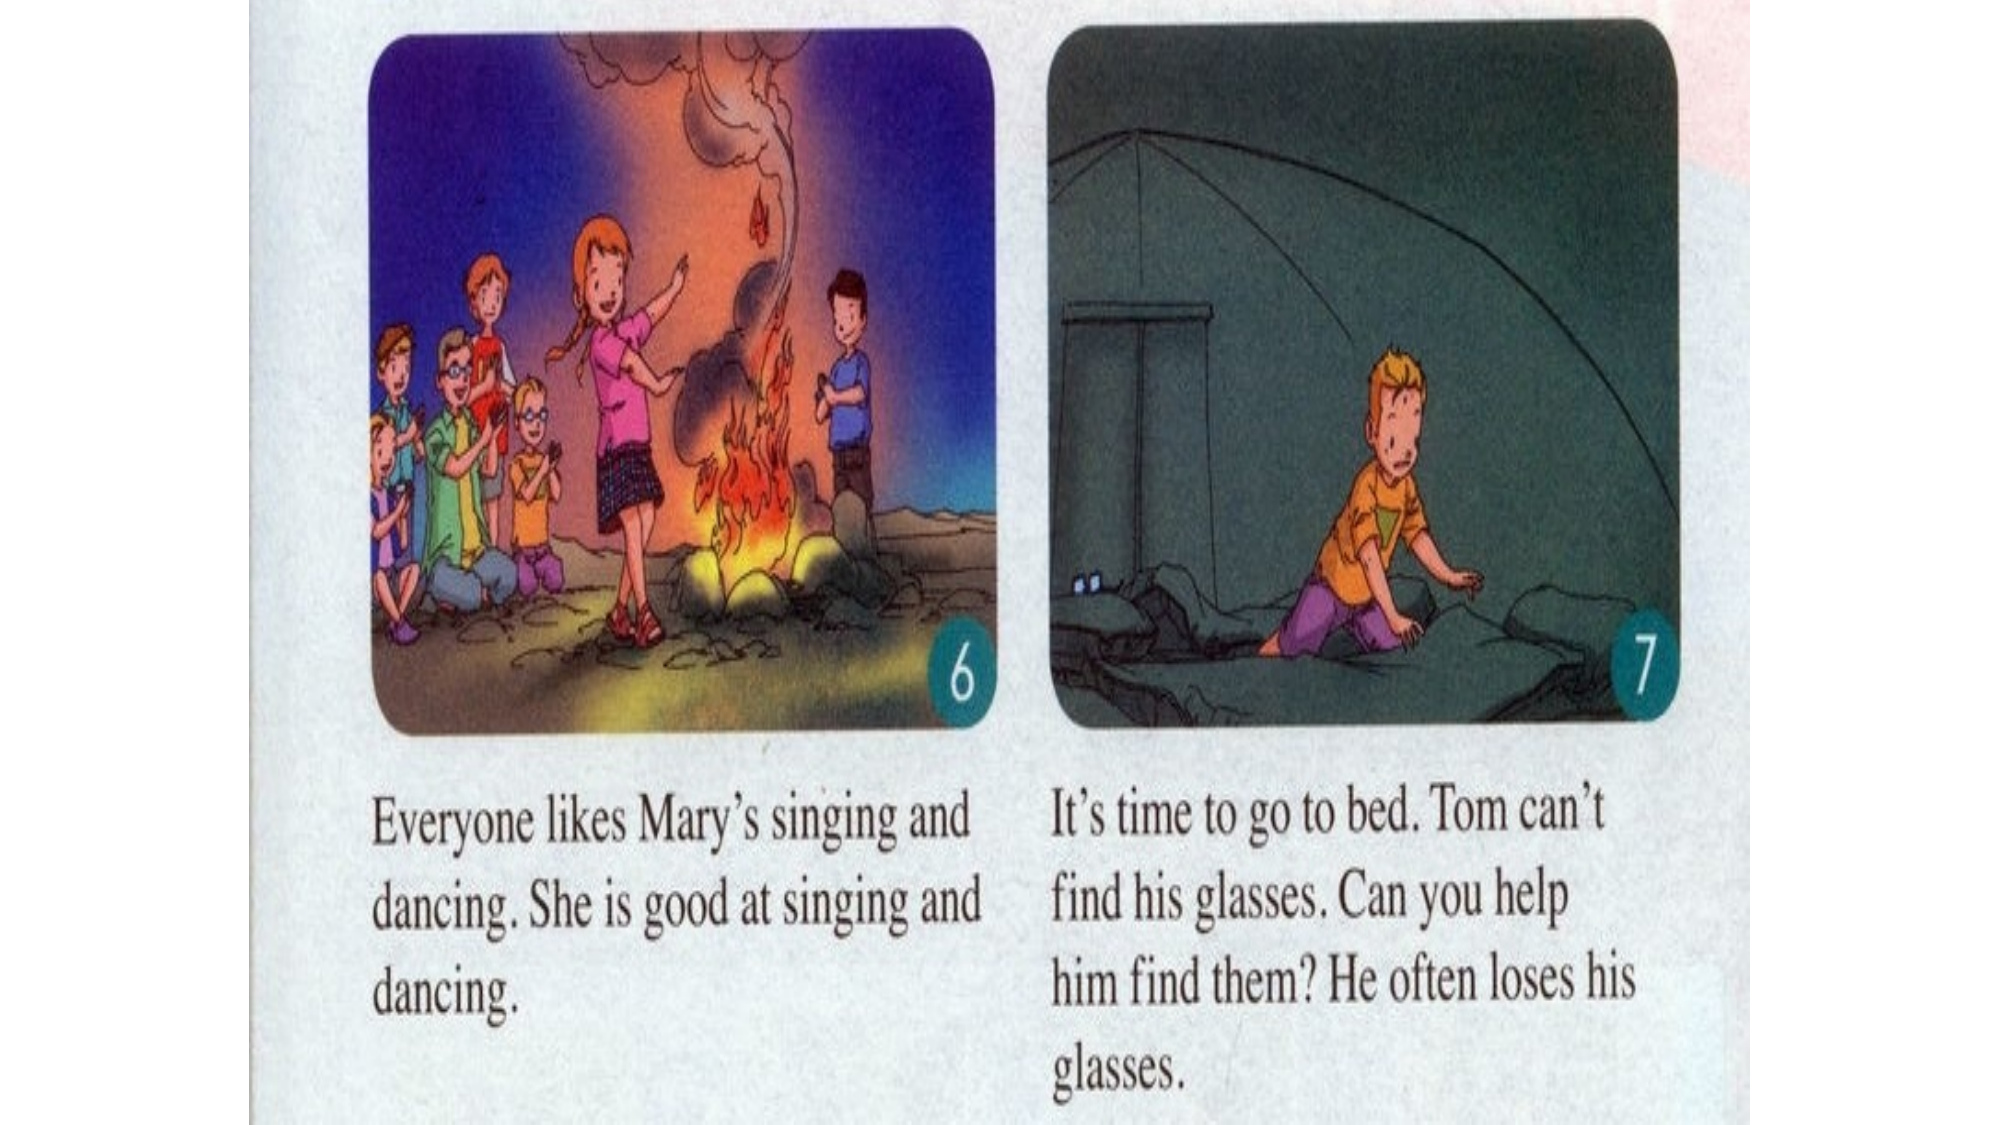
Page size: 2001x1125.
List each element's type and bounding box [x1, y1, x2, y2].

picture [249, 0, 1750, 1125]
